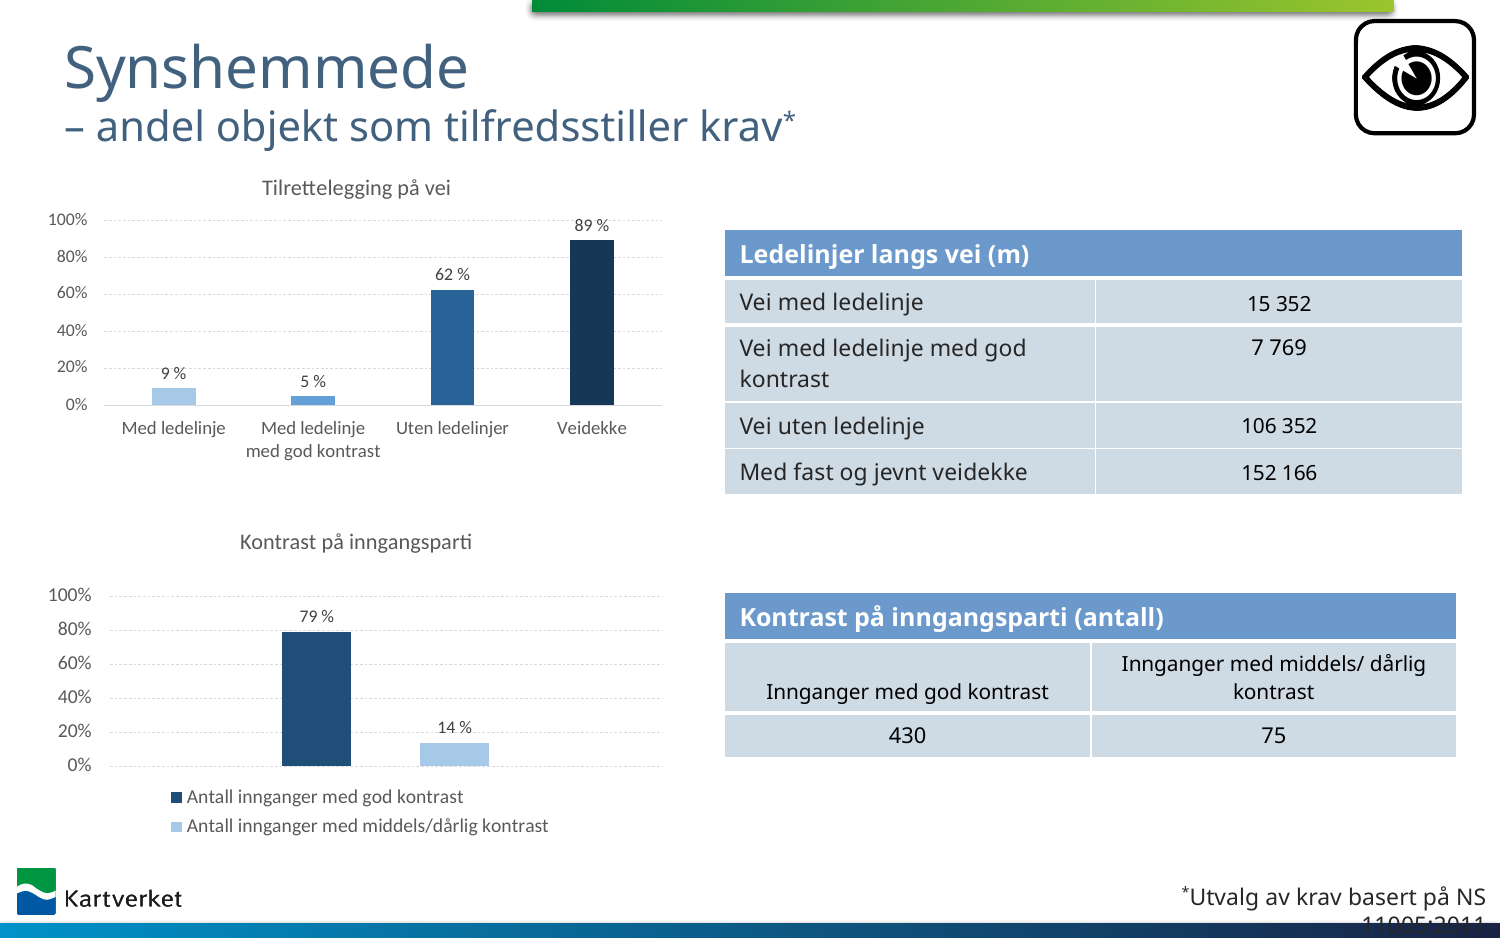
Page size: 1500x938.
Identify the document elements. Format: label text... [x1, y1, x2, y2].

table_cell Vei med ledelinje med god kontrast [725, 327, 1095, 401]
table_cell 152 166 [1096, 449, 1462, 494]
picture [41, 166, 673, 492]
table_header Kontrast på inngangsparti (antall) [725, 593, 1456, 639]
table_cell 430 [725, 715, 1090, 757]
text_box *Utvalg av krav basert på NS 11005:2011 [1068, 873, 1500, 938]
table_cell 15 352 [1096, 280, 1462, 323]
picture [41, 520, 673, 846]
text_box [1355, 20, 1475, 134]
table_header Ledelinjer langs vei (m) [725, 230, 1462, 276]
table_cell Vei uten ledelinje [725, 403, 1095, 448]
table_cell 7 769 [1096, 327, 1462, 401]
table_cell 75 [1092, 715, 1456, 757]
table_cell 106 352 [1096, 403, 1462, 448]
table_cell Innganger med middels/ dårlig kontrast [1092, 643, 1456, 711]
table_cell Innganger med god kontrast [725, 643, 1090, 711]
table_cell Med fast og jevnt veidekke [725, 449, 1095, 494]
table_cell Vei med ledelinje [725, 280, 1095, 323]
text_box Synshemmede – andel objekt som tilfredsstiller krav* [49, 24, 1431, 158]
